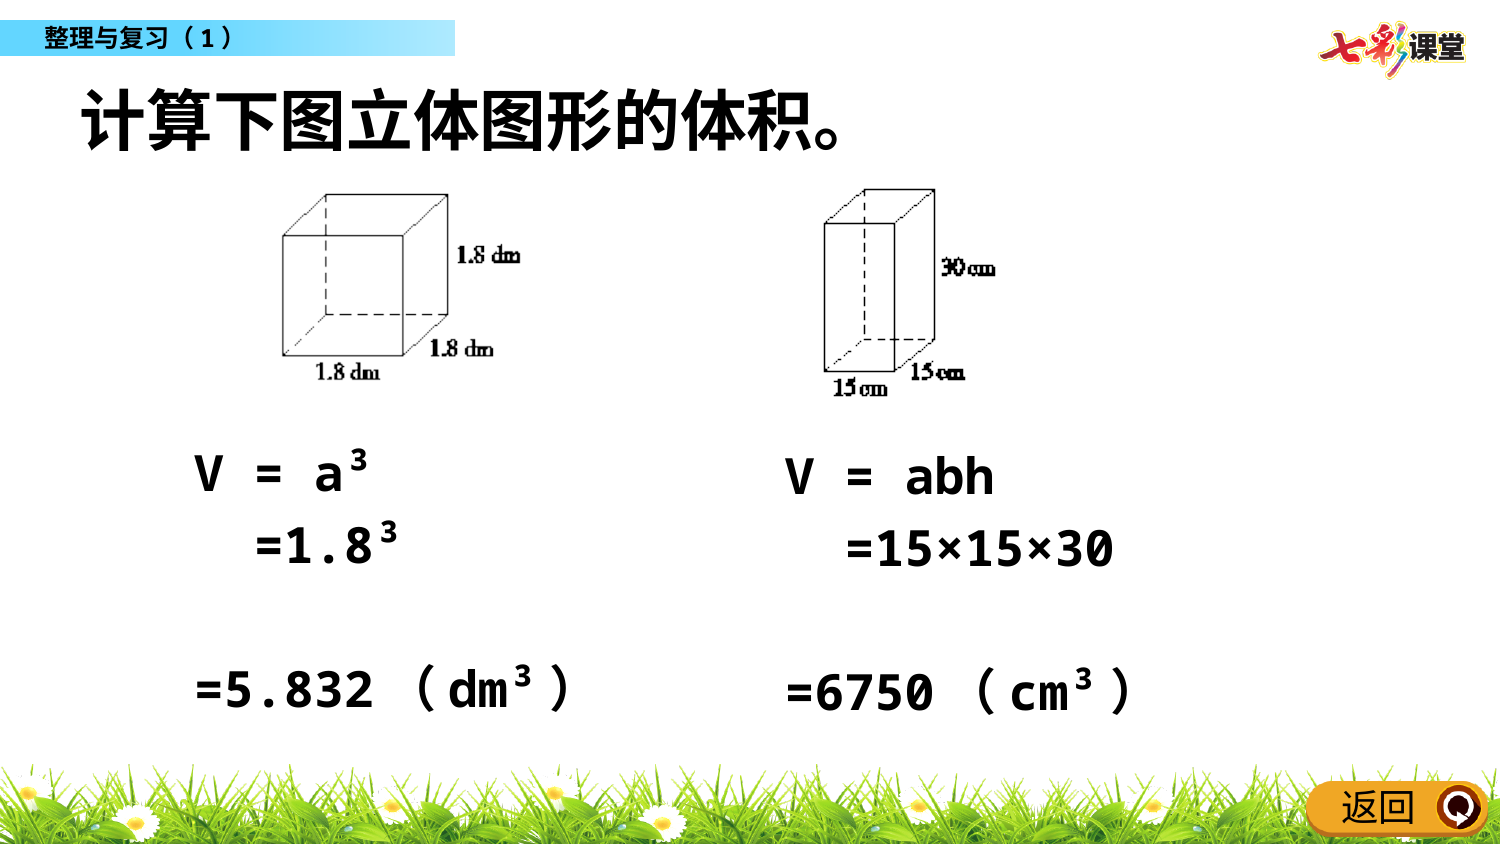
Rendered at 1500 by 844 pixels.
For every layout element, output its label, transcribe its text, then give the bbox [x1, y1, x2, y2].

picture [820, 185, 999, 399]
picture [277, 185, 526, 384]
picture [0, 764, 1500, 844]
text_box [0, 0, 1500, 75]
picture [1316, 75, 1468, 80]
text_box V = a³ =1.8³ =5.832（dm³） [179, 421, 621, 725]
text_box 计算下图立体图形的体积。 [64, 75, 857, 167]
text_box V = abh =15×15×30 =6750（cm³） [769, 424, 1211, 728]
